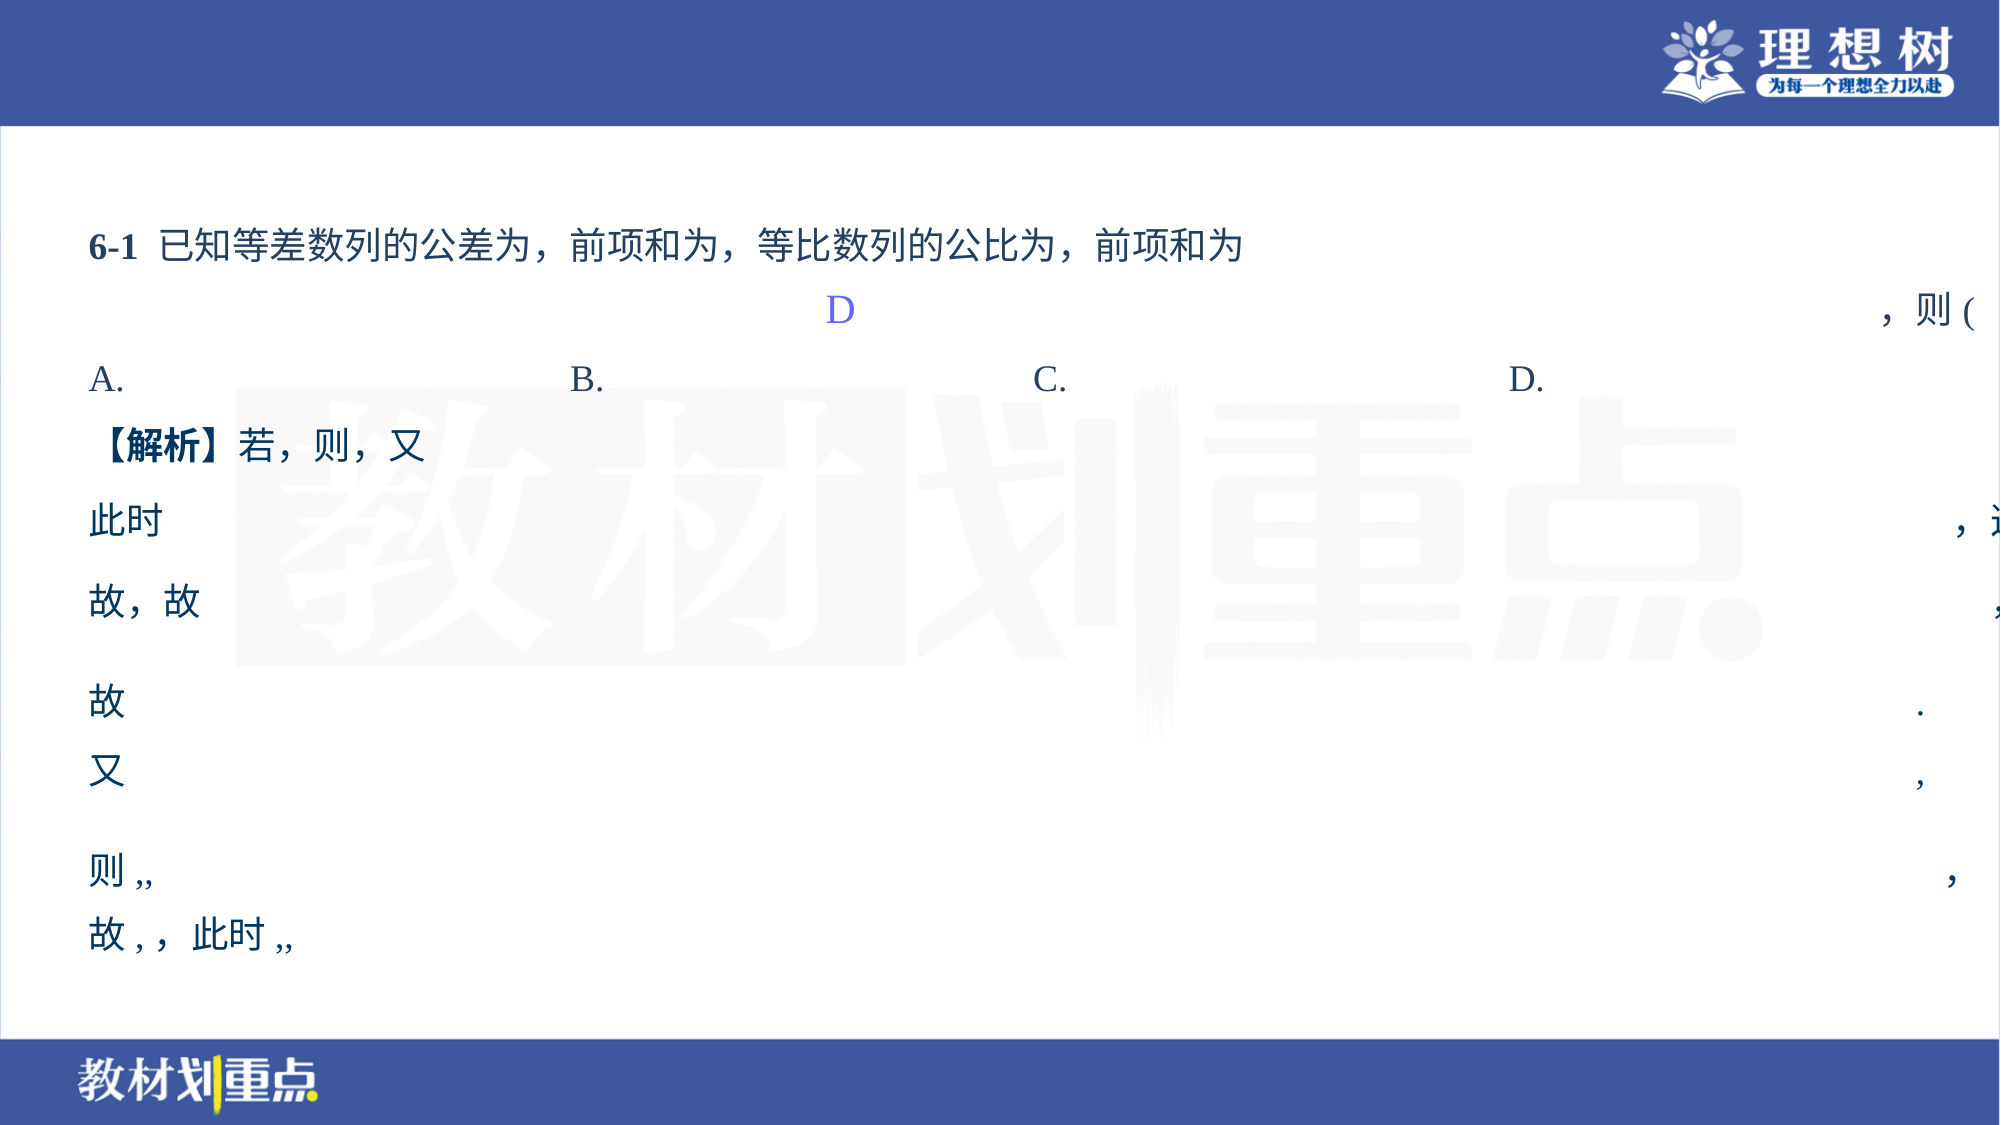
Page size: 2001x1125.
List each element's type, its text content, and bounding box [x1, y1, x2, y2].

text_box D [810, 280, 871, 330]
picture [0, 0, 2000, 1125]
